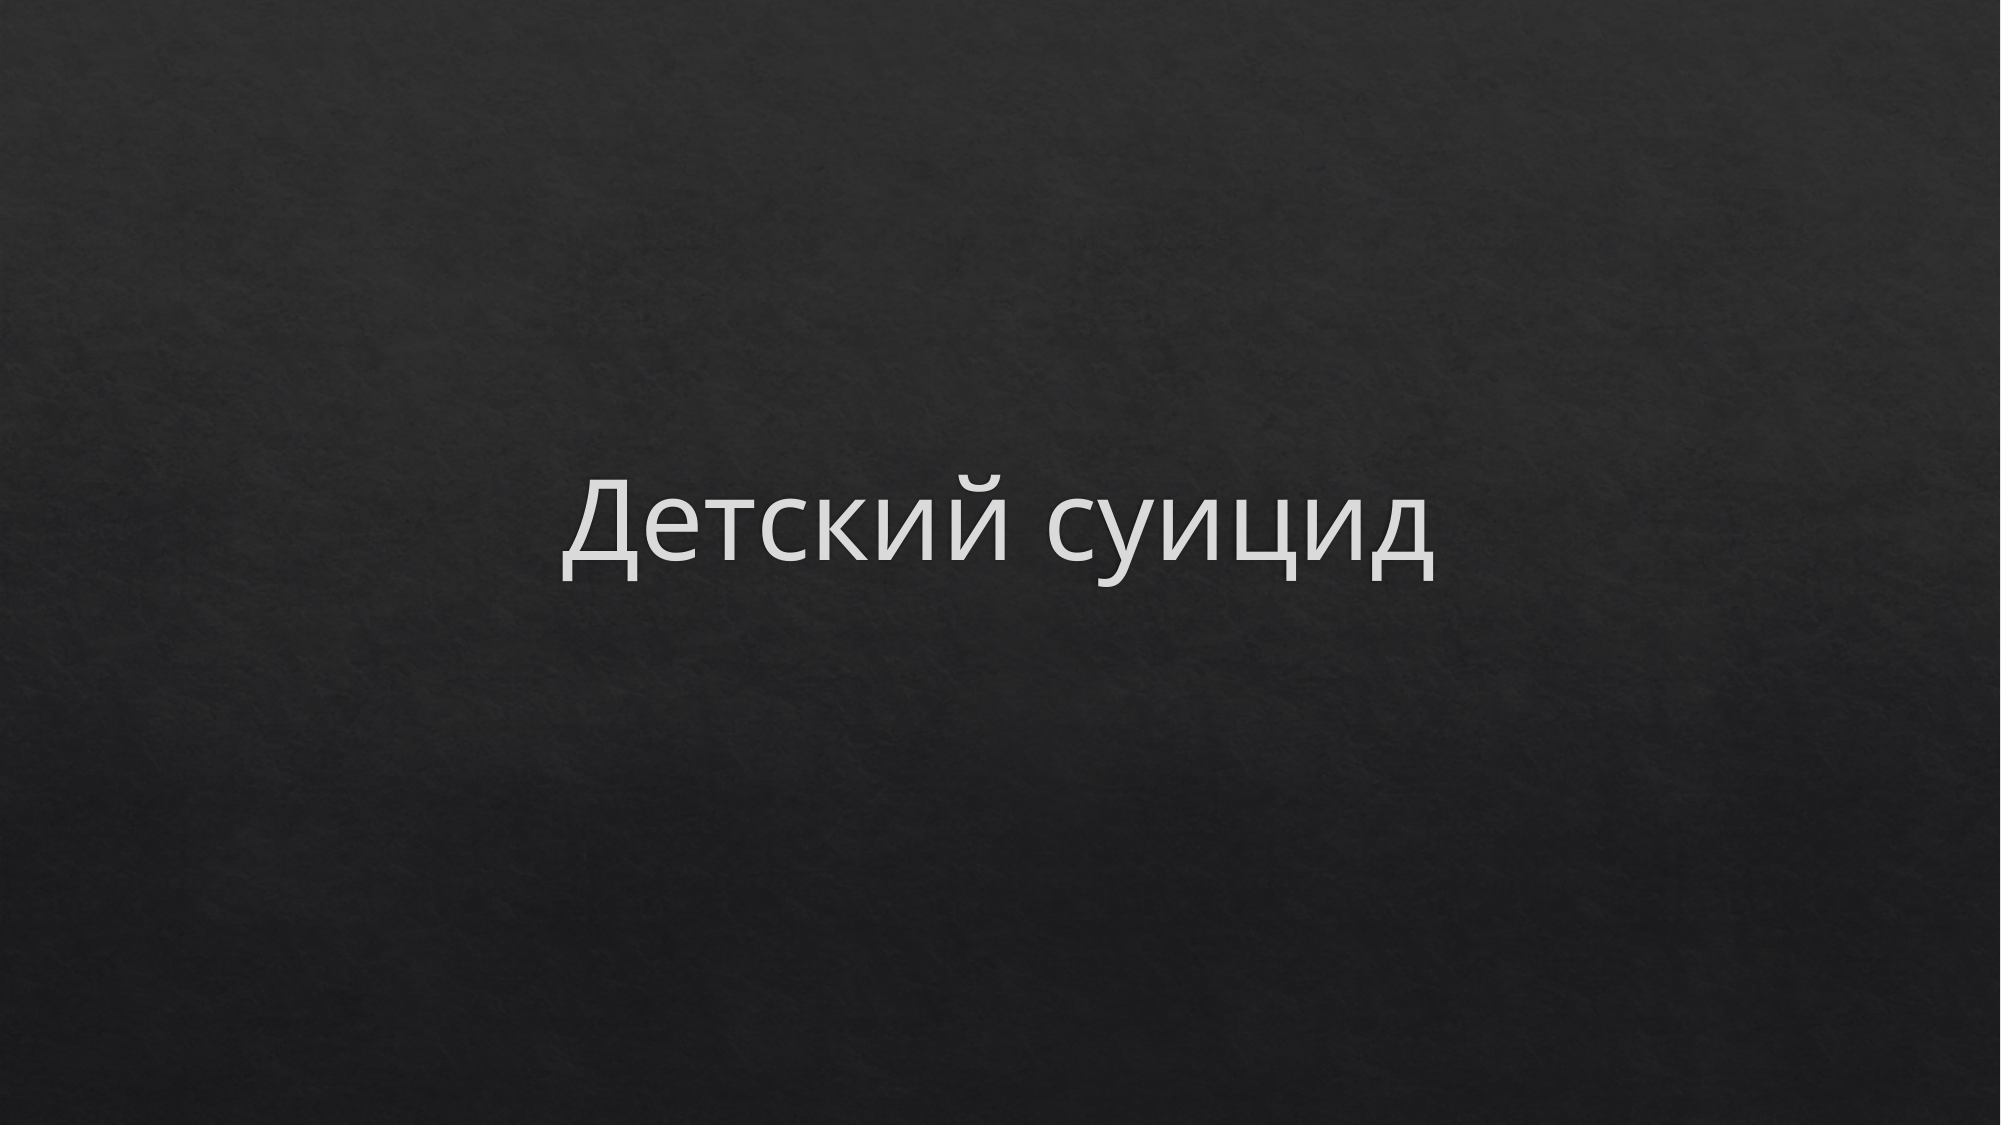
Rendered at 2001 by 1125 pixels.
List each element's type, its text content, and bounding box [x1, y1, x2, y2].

title Детский суицид [224, 290, 1774, 591]
